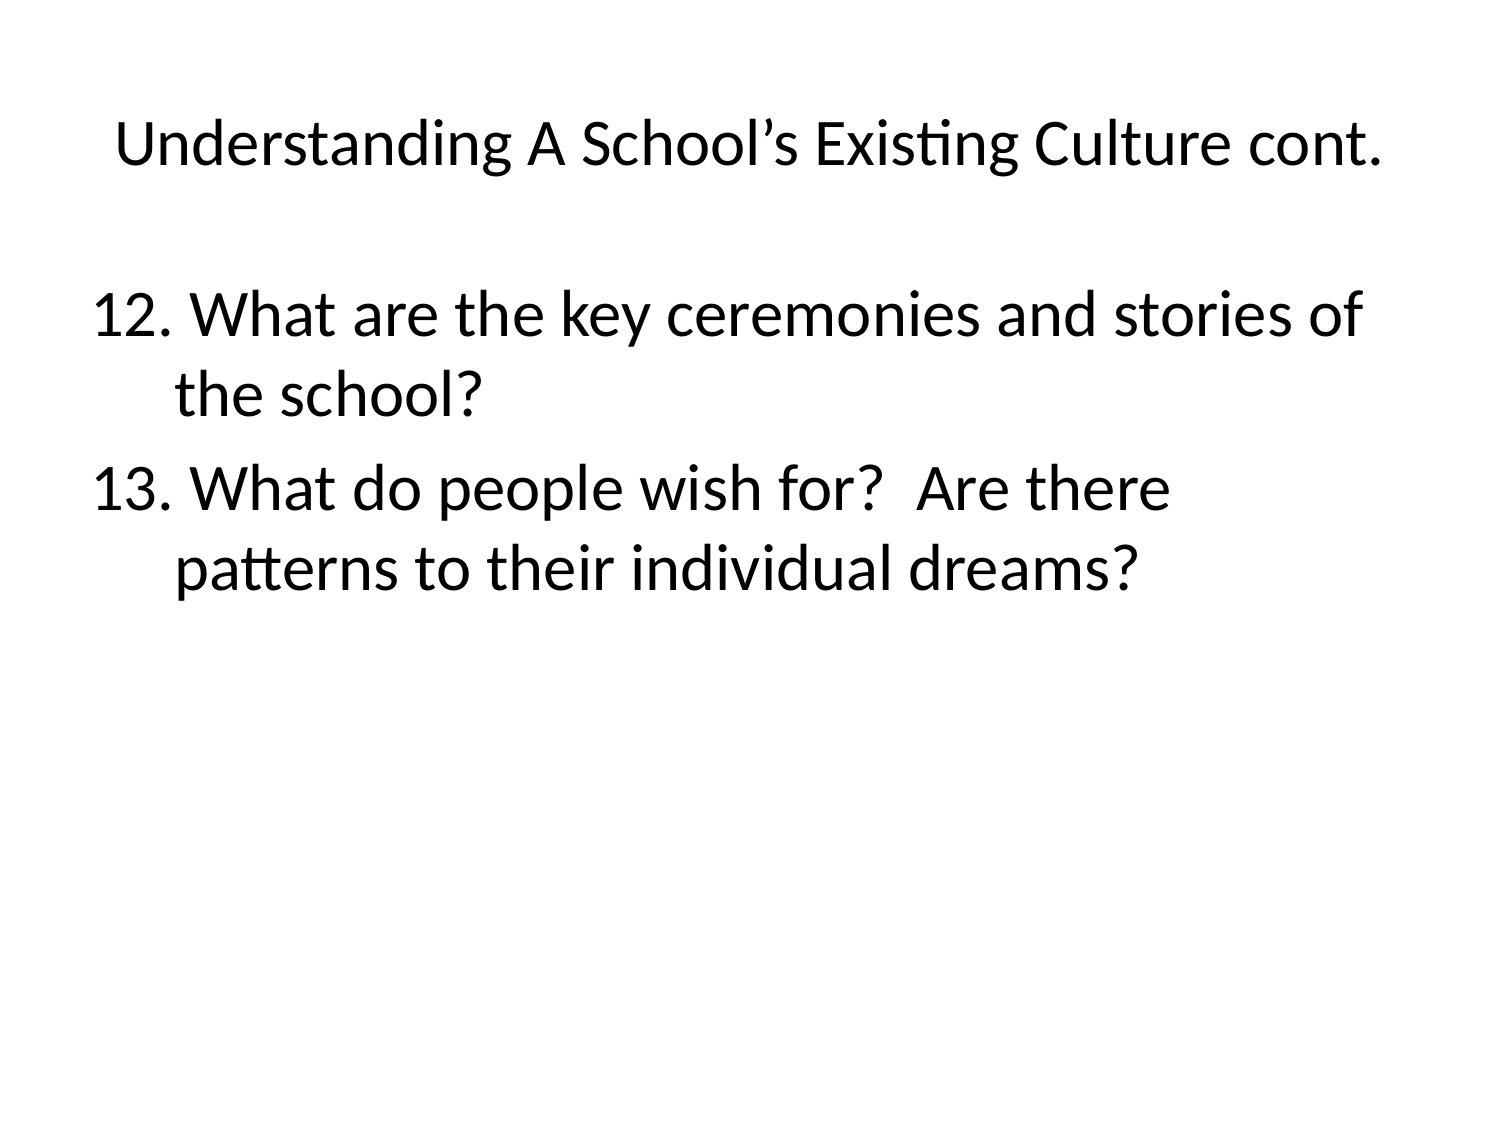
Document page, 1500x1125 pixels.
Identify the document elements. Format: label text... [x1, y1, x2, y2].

title Understanding A School’s Existing Culture cont. [75, 45, 1425, 233]
list 12. What are the key ceremonies and stories of the school? 13. What do people wish for? Are there patterns to their individual dreams? [75, 262, 1425, 1005]
